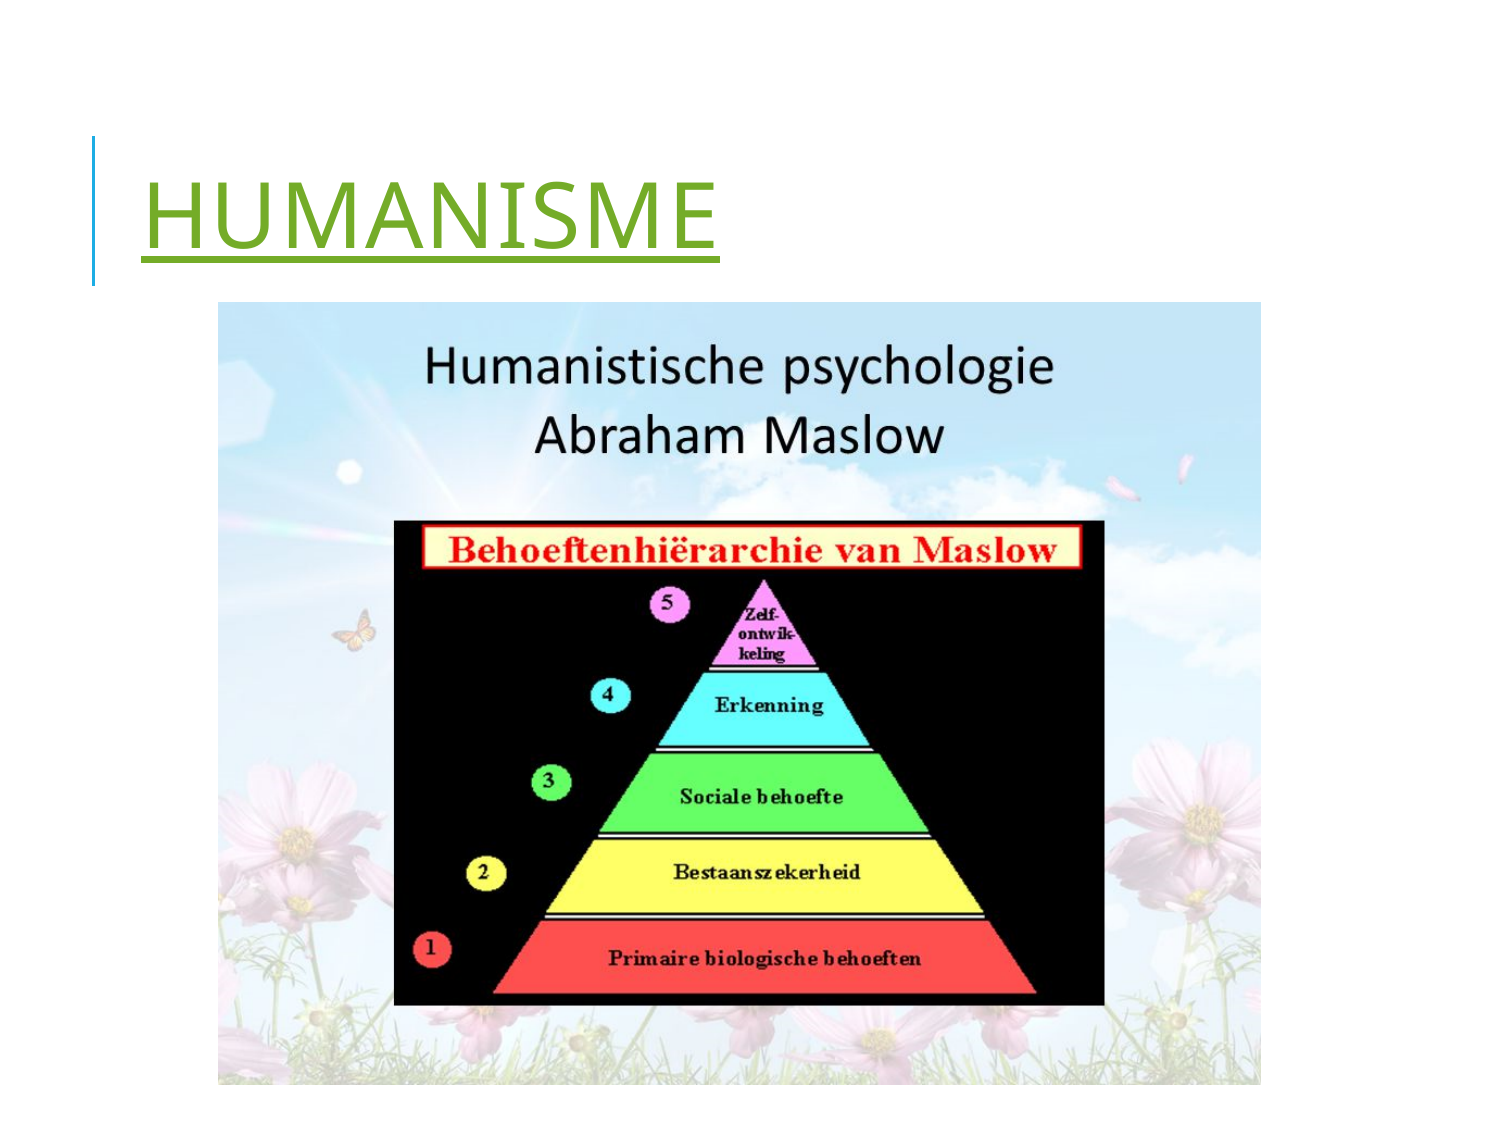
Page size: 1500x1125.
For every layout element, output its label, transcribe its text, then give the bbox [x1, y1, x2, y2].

title Humanisme [126, 96, 1322, 342]
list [218, 302, 1261, 1085]
